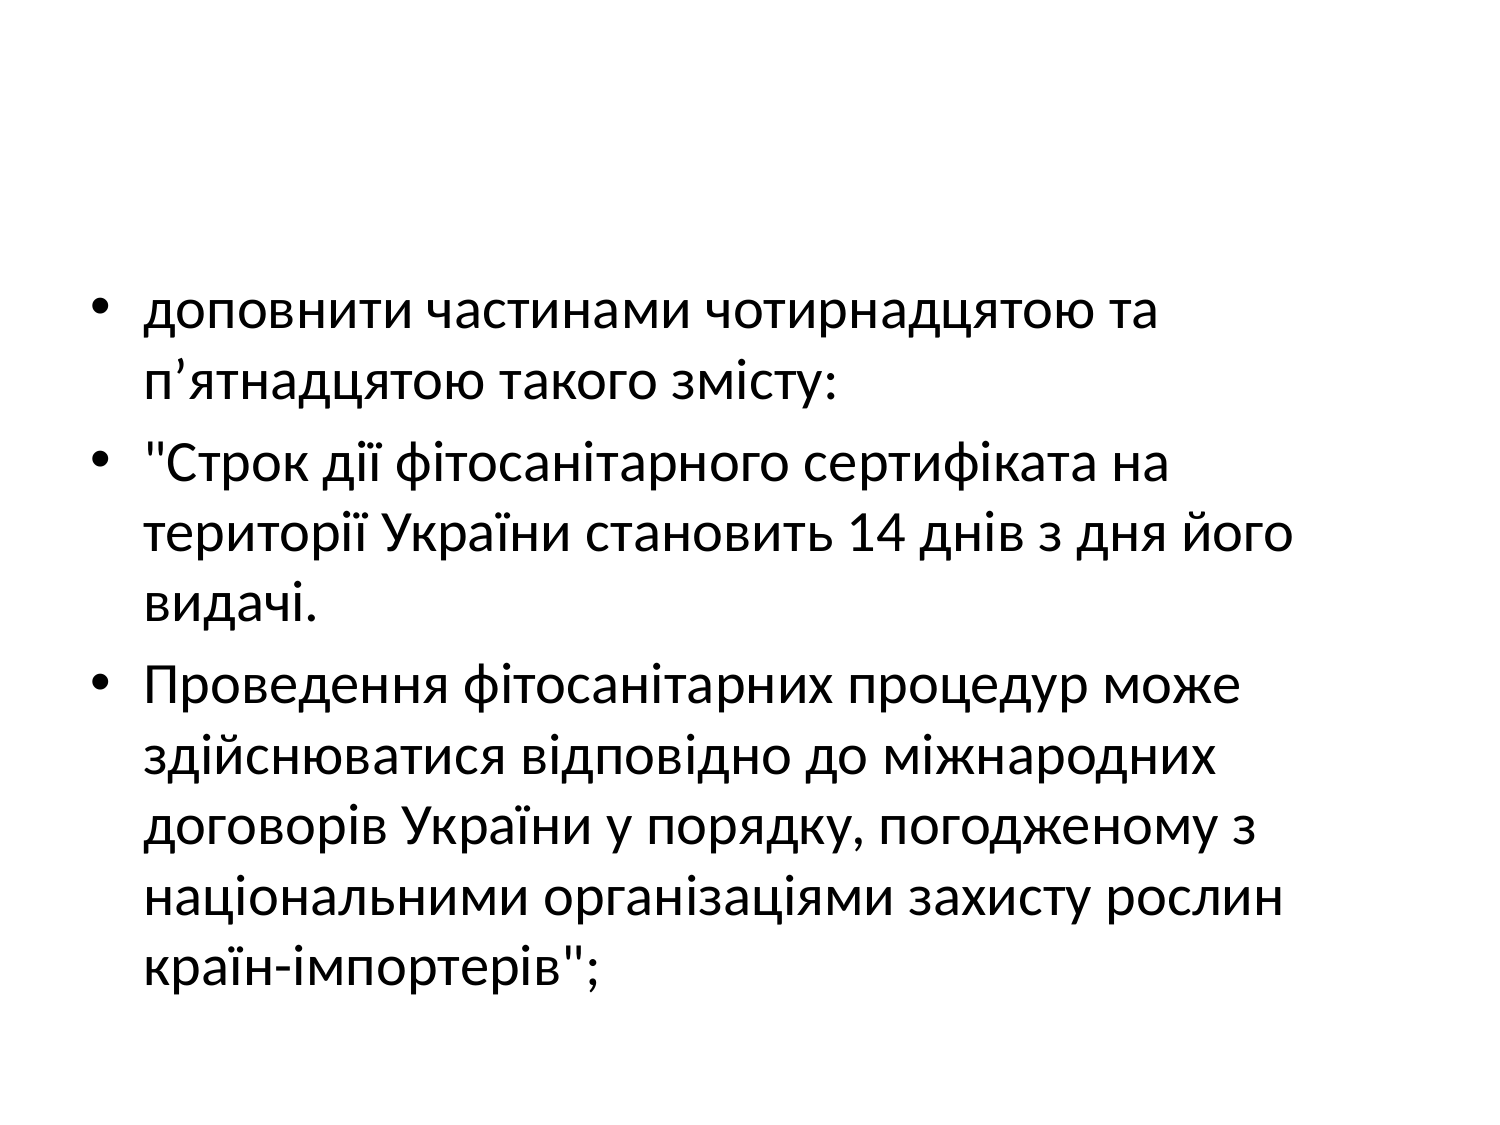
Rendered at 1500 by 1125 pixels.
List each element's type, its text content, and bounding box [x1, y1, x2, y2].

list доповнити частинами чотирнадцятою та п’ятнадцятою такого змісту: "Строк дії фітосанітарного сертифіката на території України становить 14 днів з дня його видачі. Проведення фітосанітарних процедур може здійснюватися відповідно до міжнародних договорів України у порядку, погодженому з національними організаціями захисту рослин країн-імпортерів"; [75, 262, 1425, 1005]
